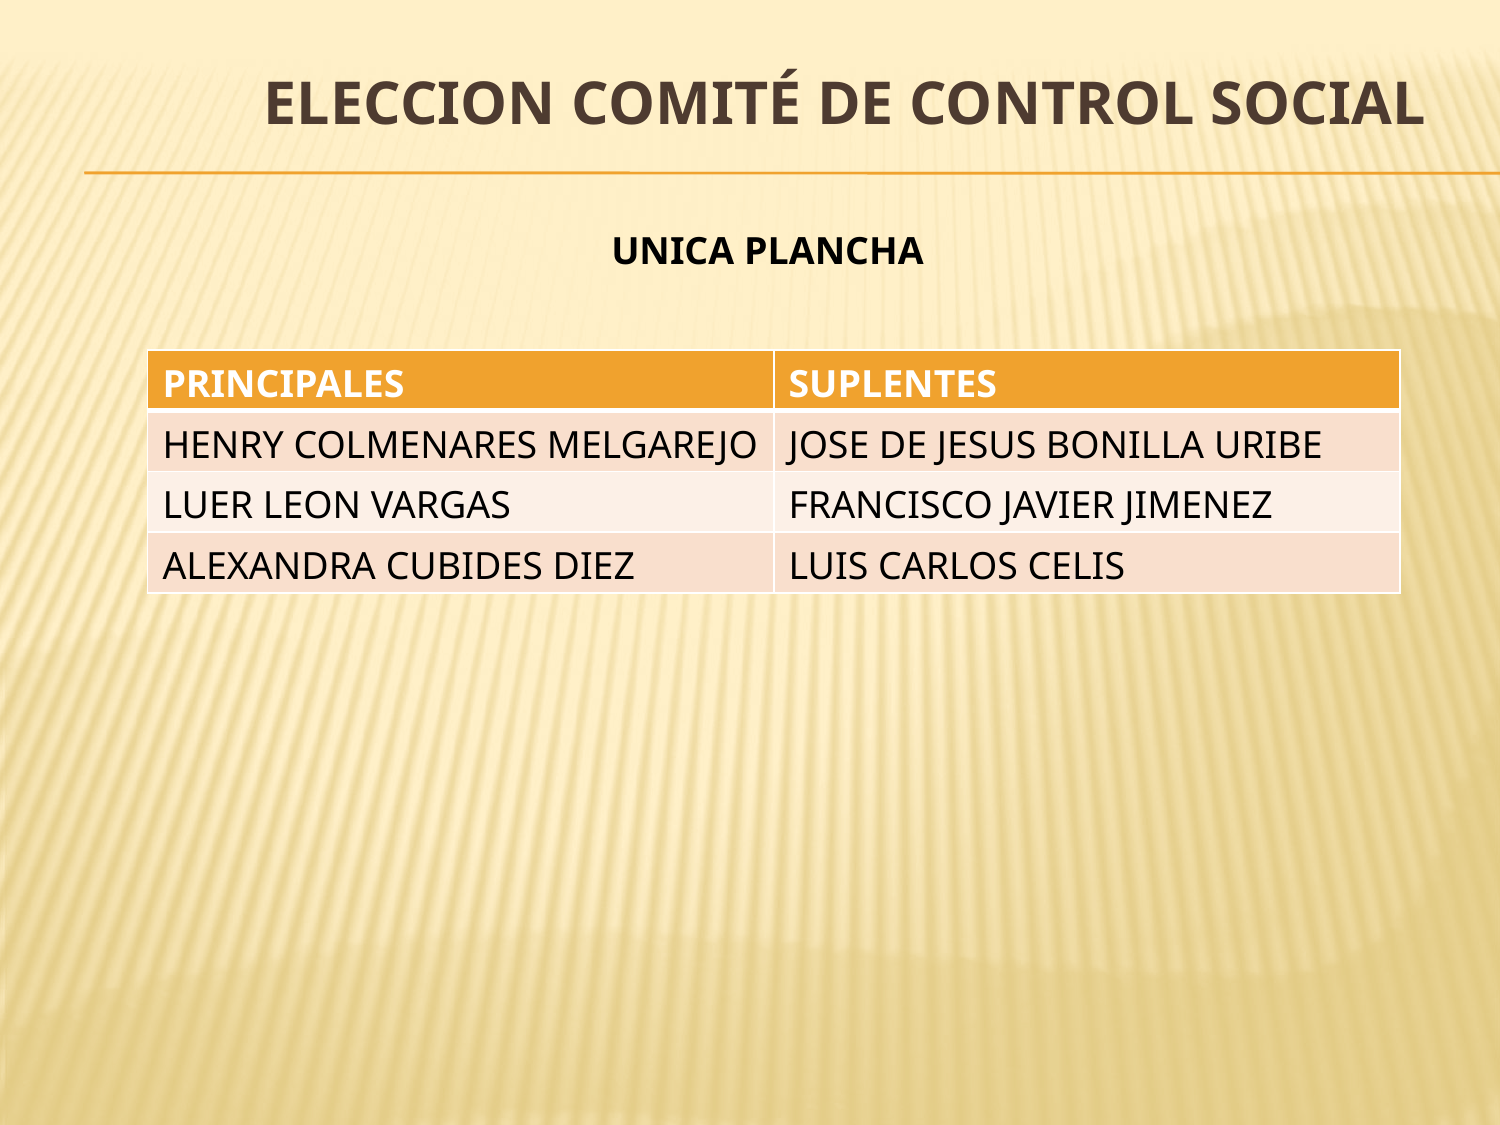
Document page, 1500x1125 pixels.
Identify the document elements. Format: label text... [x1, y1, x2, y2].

table_cell JOSE DE JESUS BONILLA URIBE [775, 413, 1399, 471]
table_cell ALEXANDRA CUBIDES DIEZ [148, 533, 773, 592]
table_cell FRANCISCO JAVIER JIMENEZ [775, 472, 1399, 531]
table_cell LUER LEON VARGAS [148, 472, 773, 531]
title ELECCION COMITÉ DE CONTROL SOCIAL [230, 42, 1461, 231]
table_header SUPLENTES [775, 351, 1399, 408]
table_cell HENRY COLMENARES MELGAREJO [148, 413, 773, 471]
text_box UNICA PLANCHA [383, 219, 1152, 280]
table_header PRINCIPALES [148, 351, 773, 408]
table_cell LUIS CARLOS CELIS [775, 533, 1399, 592]
